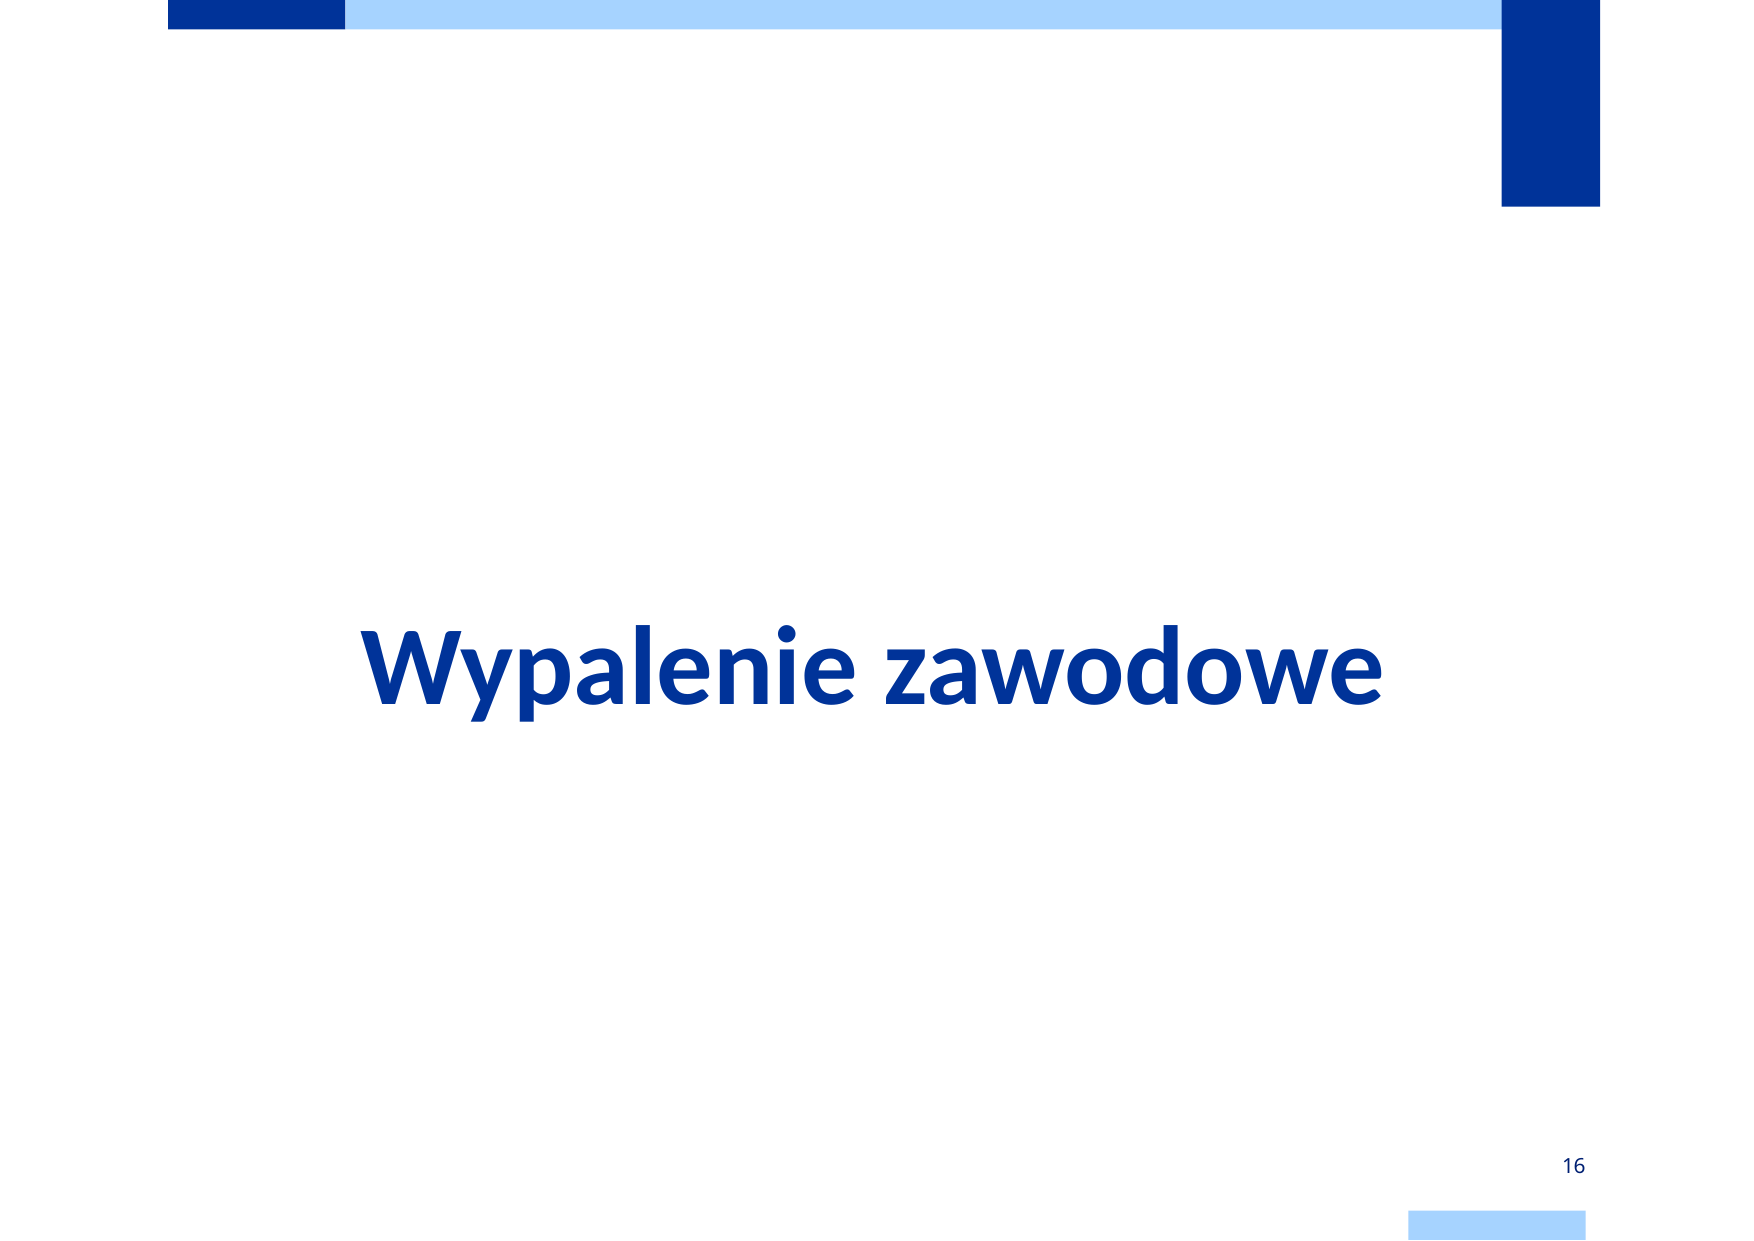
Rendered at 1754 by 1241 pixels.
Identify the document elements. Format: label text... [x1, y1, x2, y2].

text_box Wypalenie zawodowe [345, 584, 1551, 735]
slide_number 16 [1408, 1151, 1586, 1182]
